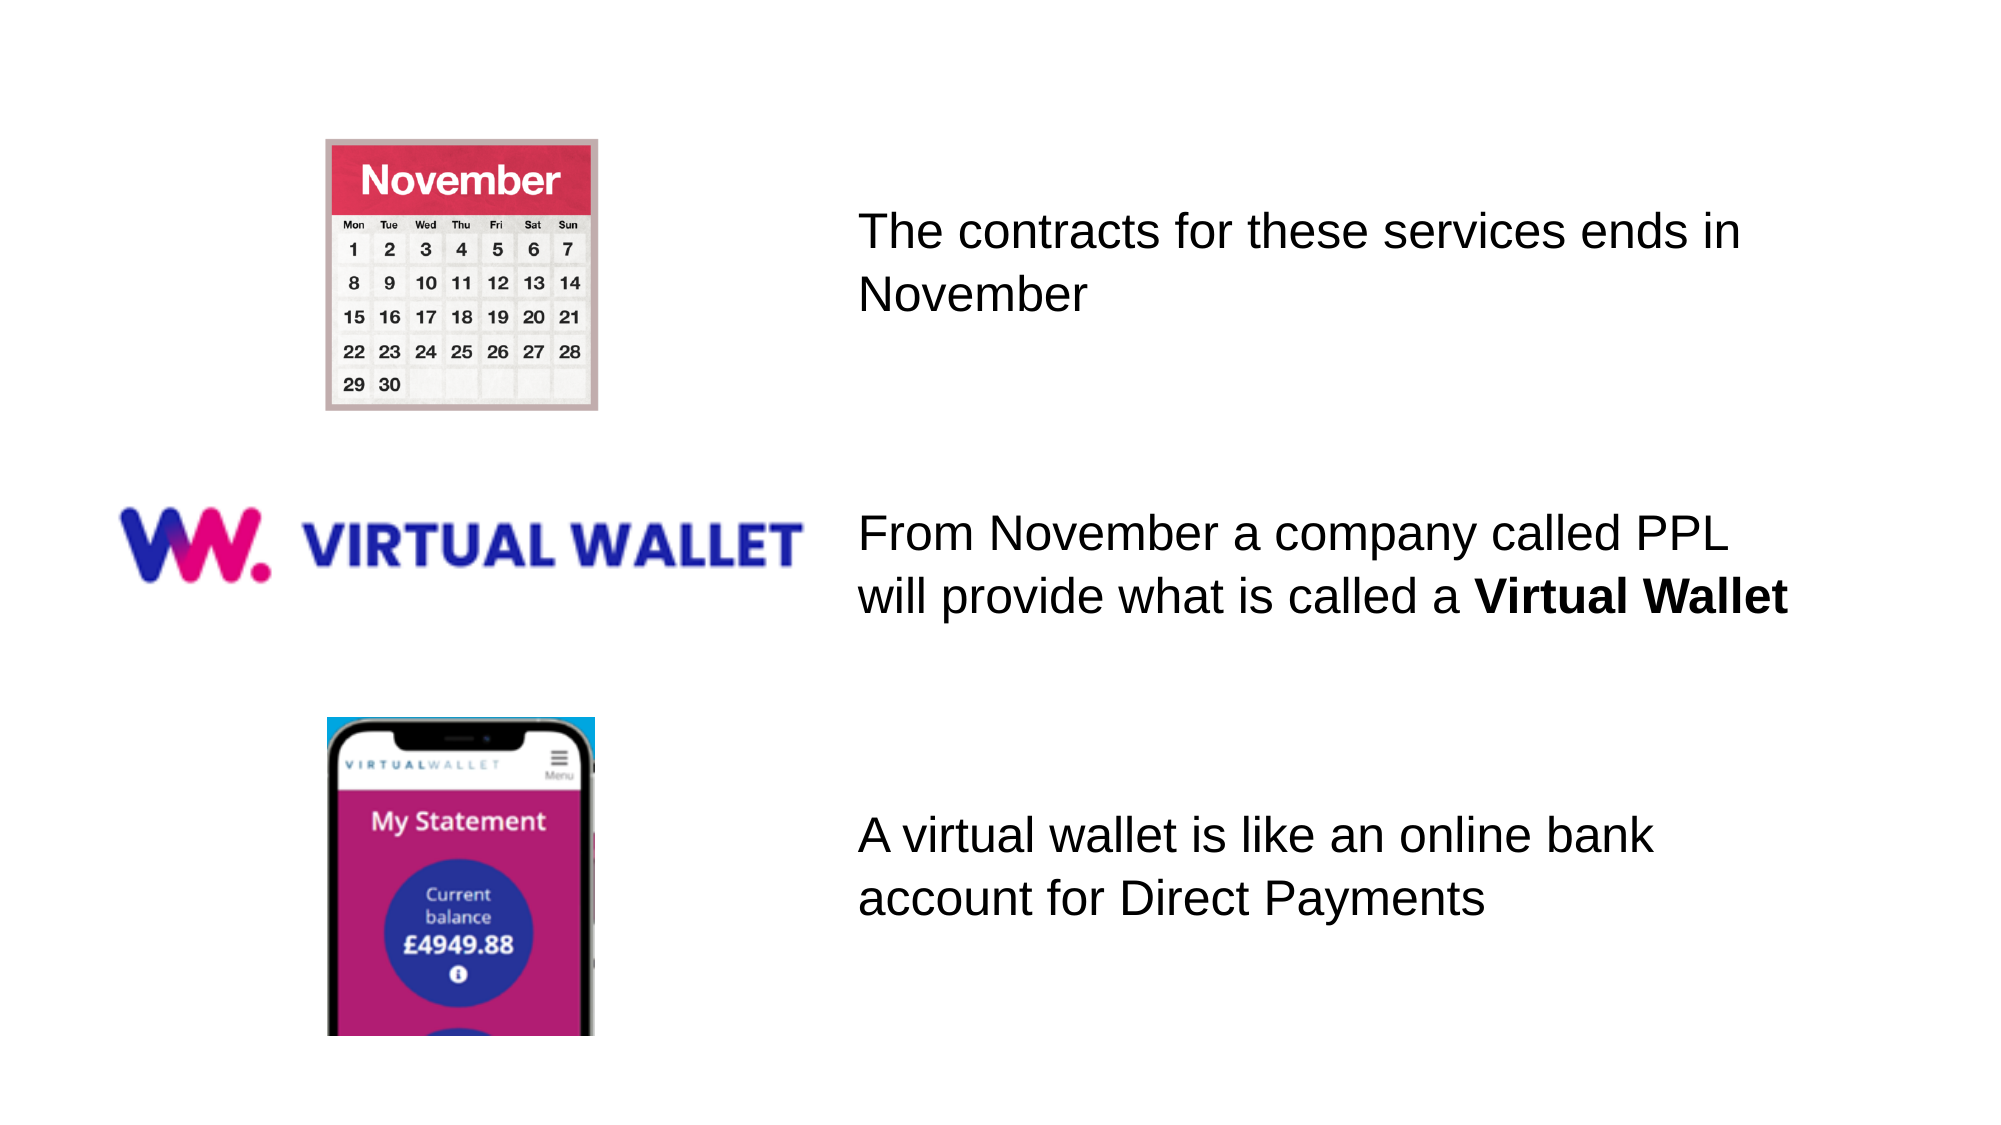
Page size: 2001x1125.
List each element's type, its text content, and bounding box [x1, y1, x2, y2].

picture [89, 467, 833, 625]
picture [315, 129, 607, 421]
picture [327, 717, 595, 1036]
text_box The contracts for these services ends in November From November a company called PPL will provide what is called a Virtual Wallet A virtual wallet is like an online bank account for Direct Payments [843, 188, 1821, 933]
